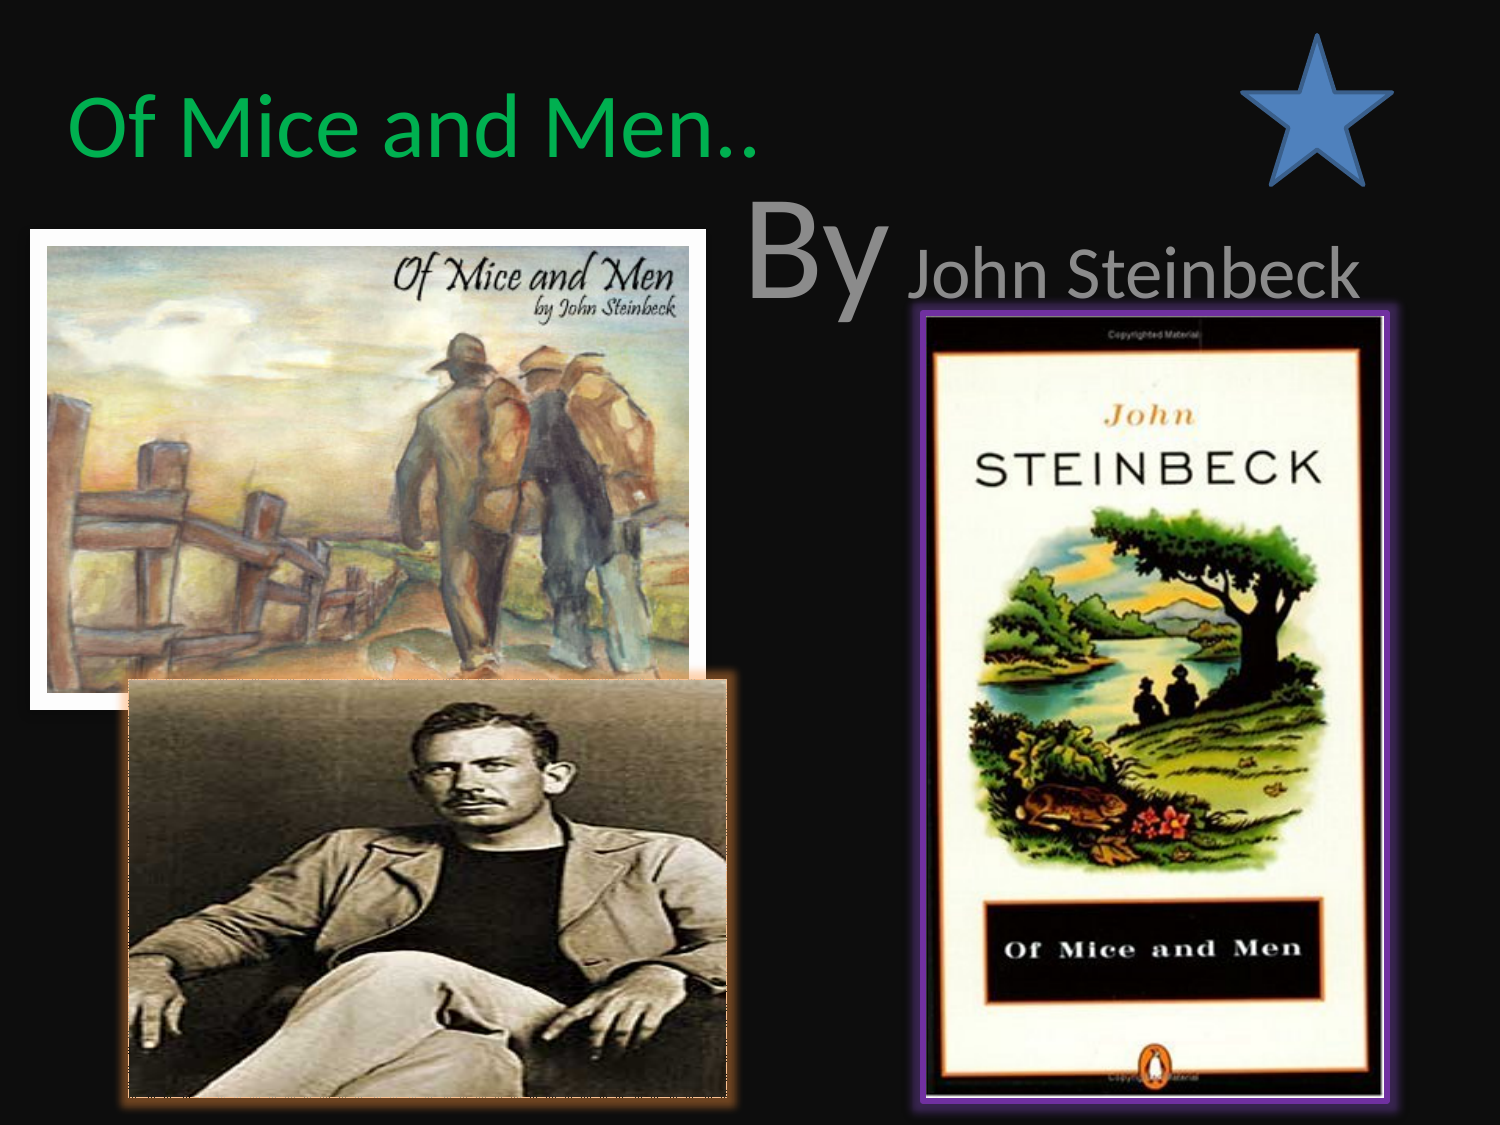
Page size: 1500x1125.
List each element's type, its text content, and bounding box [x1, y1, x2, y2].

title Of Mice and Men.. [0, 0, 1053, 242]
text_box [1240, 32, 1395, 187]
picture [925, 316, 1384, 1098]
subtitle By John Steinbeck [527, 140, 1500, 429]
picture [46, 245, 727, 1099]
